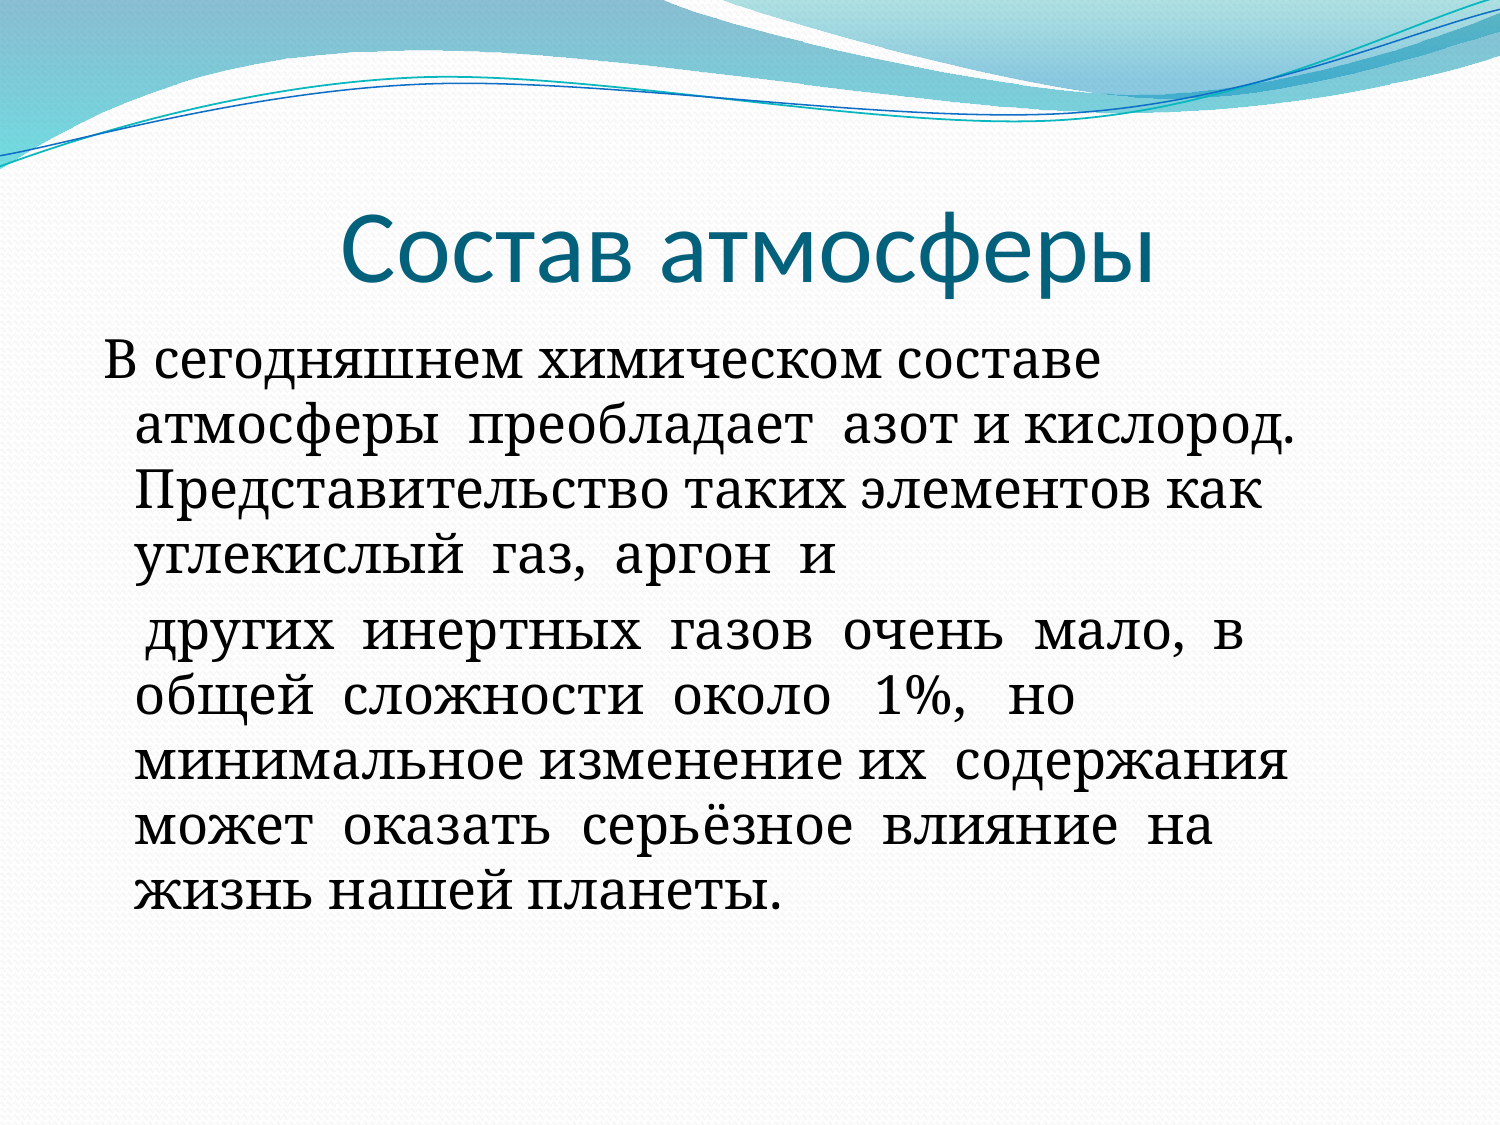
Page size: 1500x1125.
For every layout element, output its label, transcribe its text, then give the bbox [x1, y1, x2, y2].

list В сегодняшнем химическом составе атмосферы преобладает азот и кислород. Представительство таких элементов как углекислый газ, аргон и других инертных газов очень мало, в общей сложности около 1%, но минимальное изменение их содержания может оказать серьёзное влияние на жизнь нашей планеты. [75, 317, 1425, 1038]
title Состав атмосферы [75, 115, 1425, 303]
